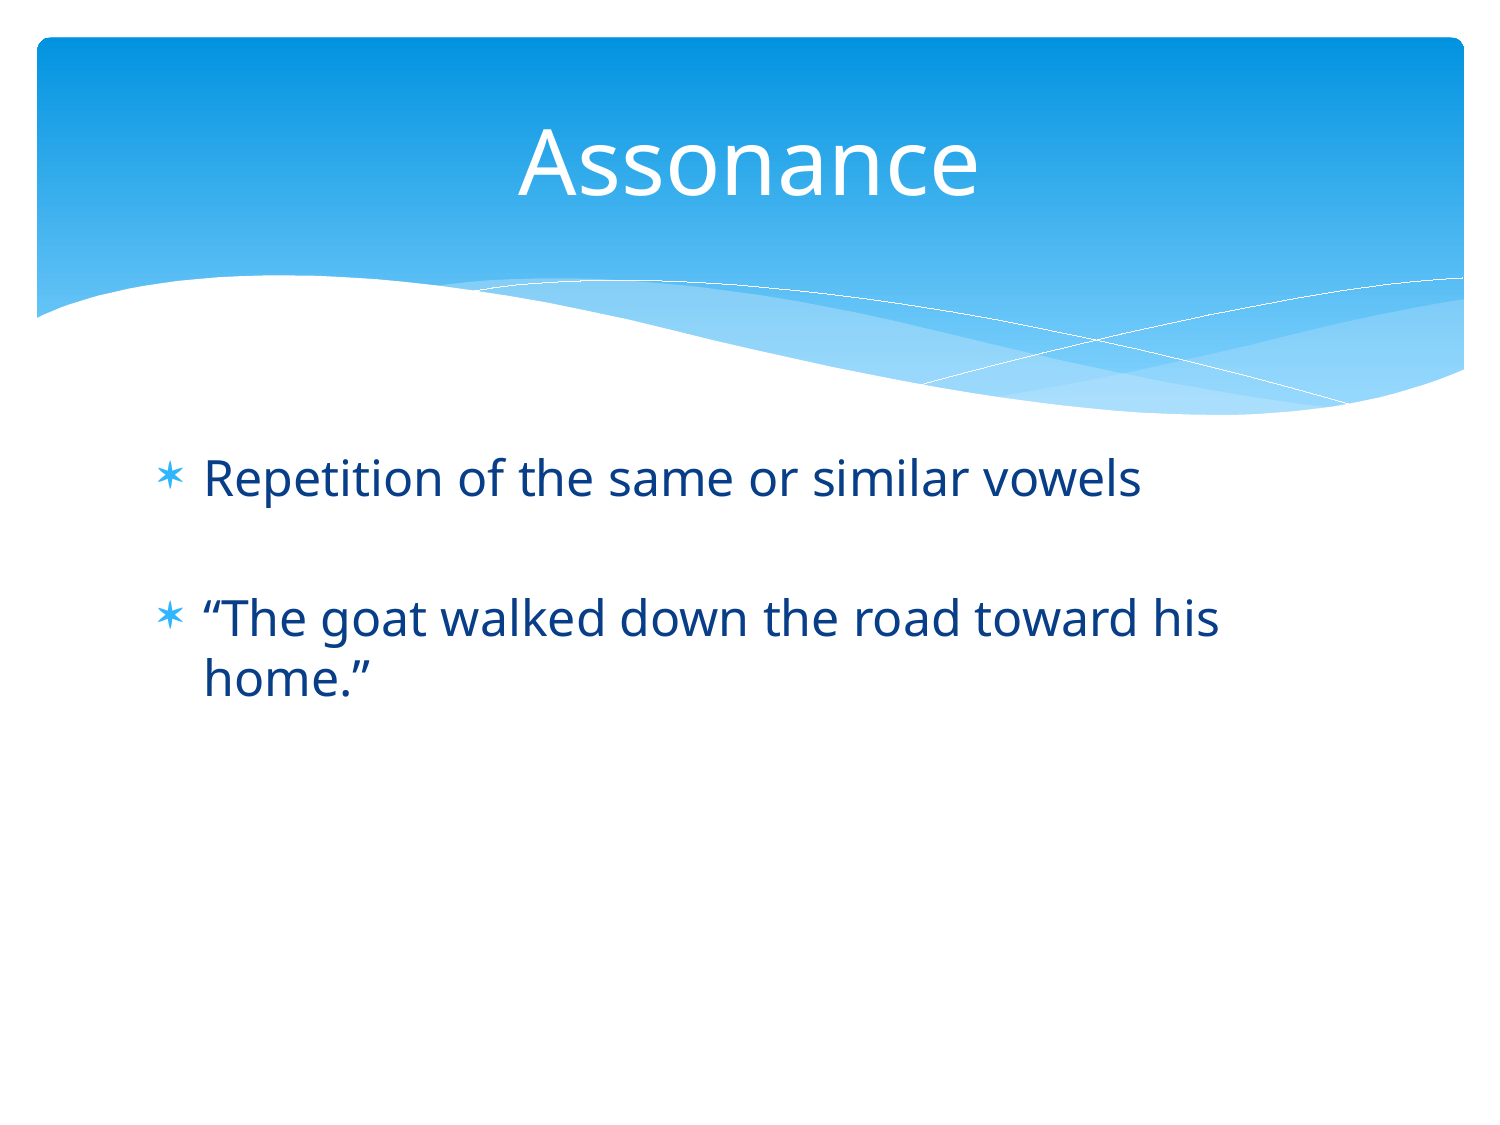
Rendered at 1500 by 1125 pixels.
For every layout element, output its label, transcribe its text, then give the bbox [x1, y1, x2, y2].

list Repetition of the same or similar vowels “The goat walked down the road toward his home.” [143, 438, 1359, 1005]
title Assonance [75, 55, 1425, 261]
